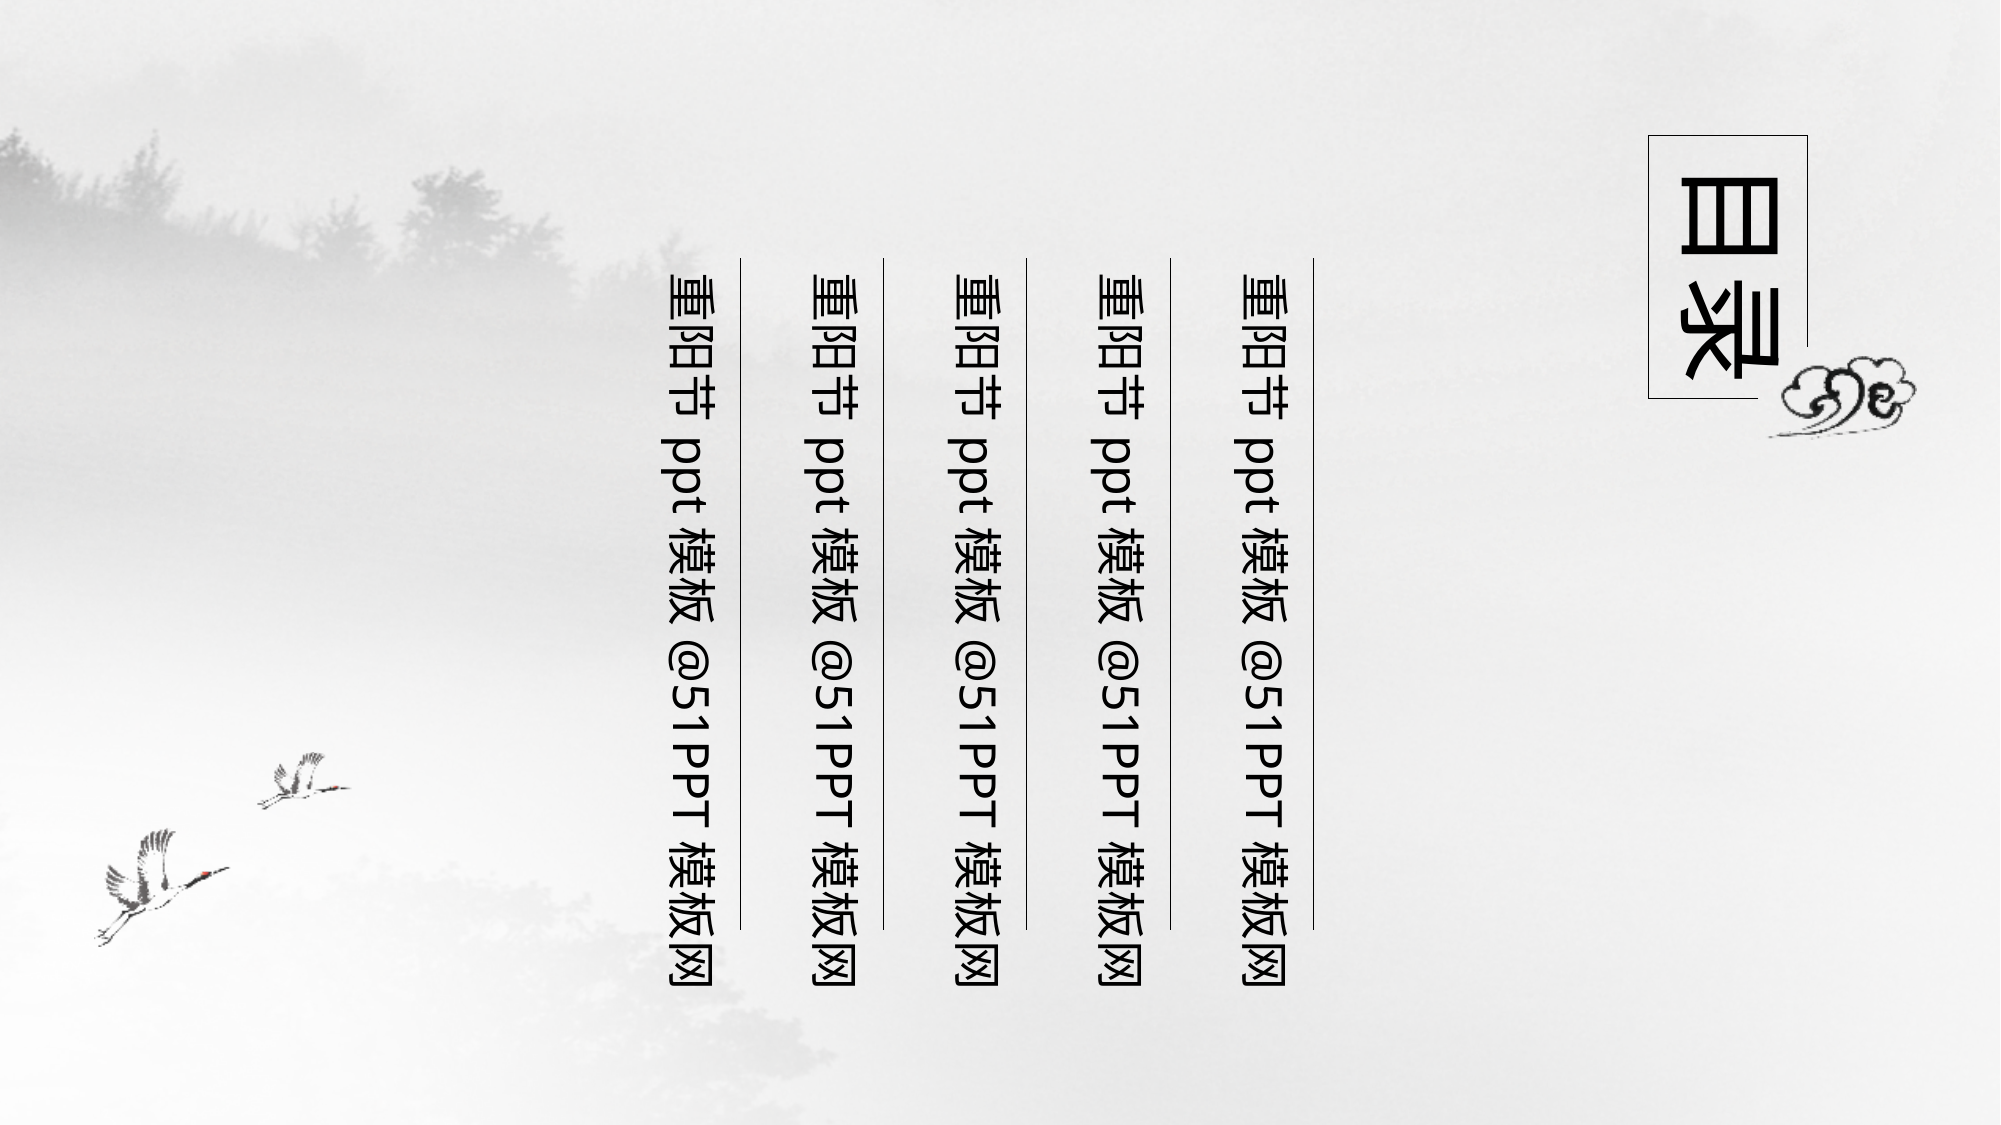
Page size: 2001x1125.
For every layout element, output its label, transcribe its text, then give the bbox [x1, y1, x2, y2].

text_box 重阳节ppt模板@51PPT模板网 [639, 258, 731, 948]
text_box 目录 [1649, 145, 1811, 389]
text_box 重阳节ppt模板@51PPT模板网 [782, 258, 874, 948]
text_box 目录 [1644, 145, 1648, 389]
picture [0, 0, 2000, 1125]
text_box 重阳节ppt模板@51PPT模板网 [1069, 258, 1161, 948]
text_box 重阳节ppt模板@51PPT模板网 [926, 258, 1018, 948]
text_box 重阳节ppt模板@51PPT模板网 [1212, 258, 1304, 948]
